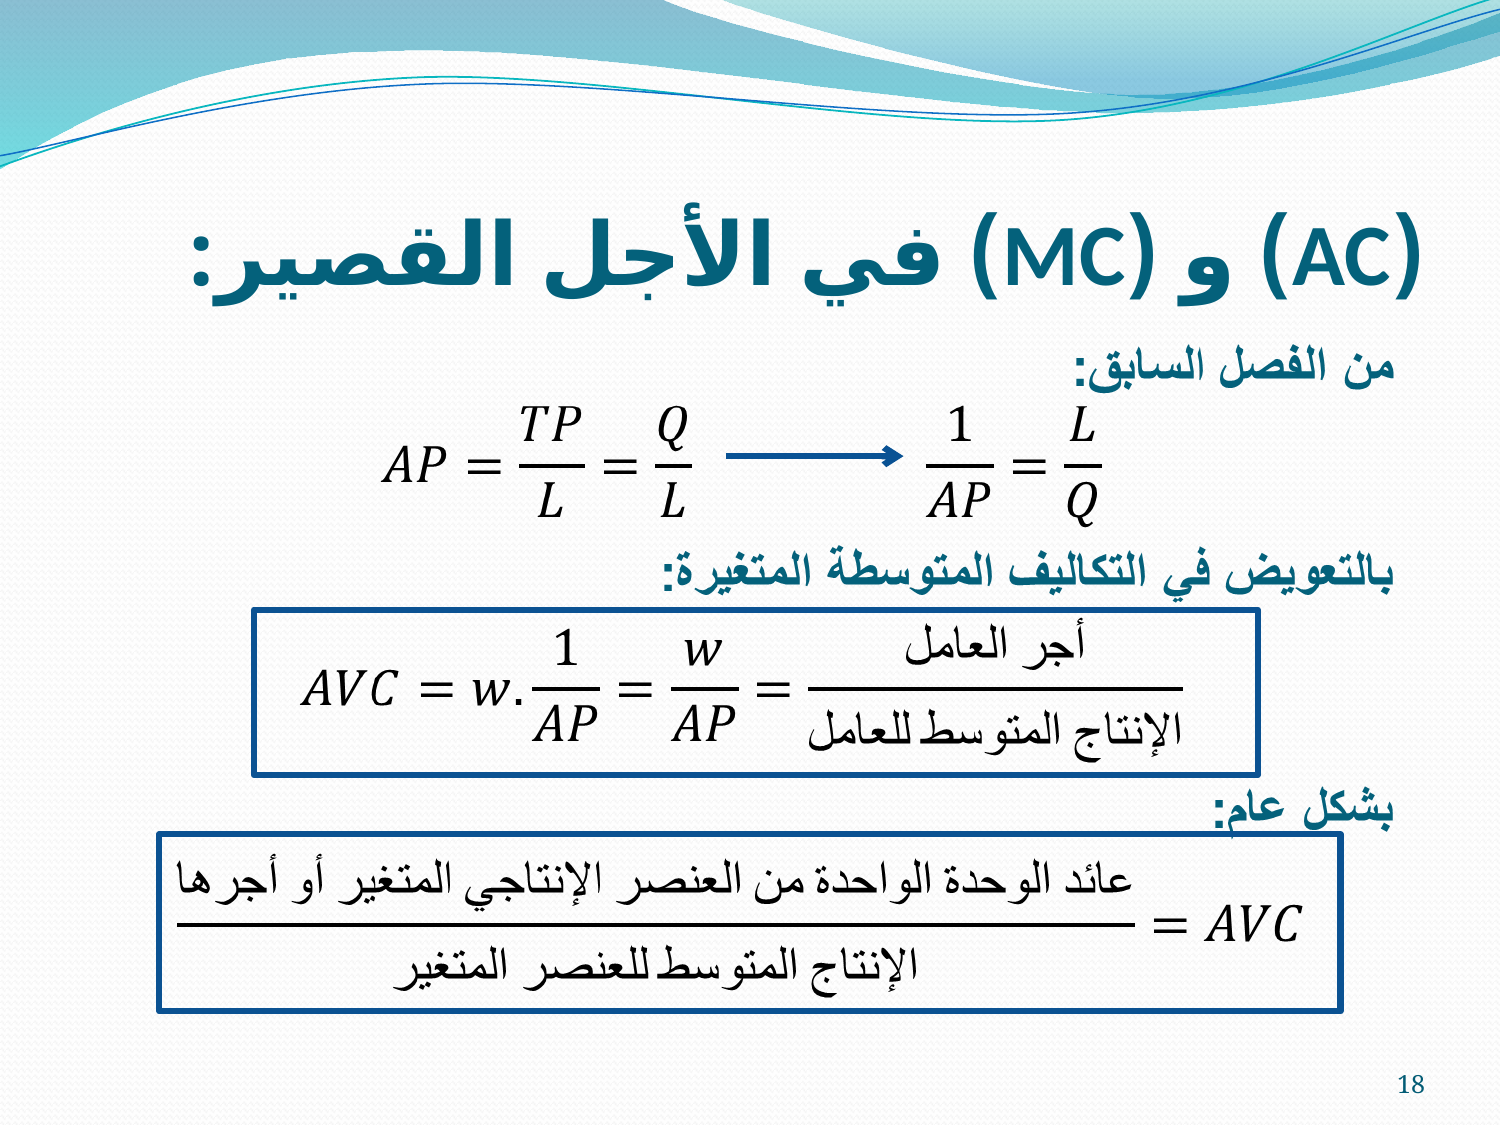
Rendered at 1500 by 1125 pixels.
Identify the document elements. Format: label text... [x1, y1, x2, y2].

text_box AFC, AVC, ATC [731, 460, 883, 465]
text_box [157, 832, 1343, 1013]
title (AC) و (MC) في الأجل القصير: [75, 115, 1425, 303]
slide_number 18 [1299, 1042, 1425, 1103]
list [75, 317, 1425, 1038]
text_box [252, 608, 1260, 777]
